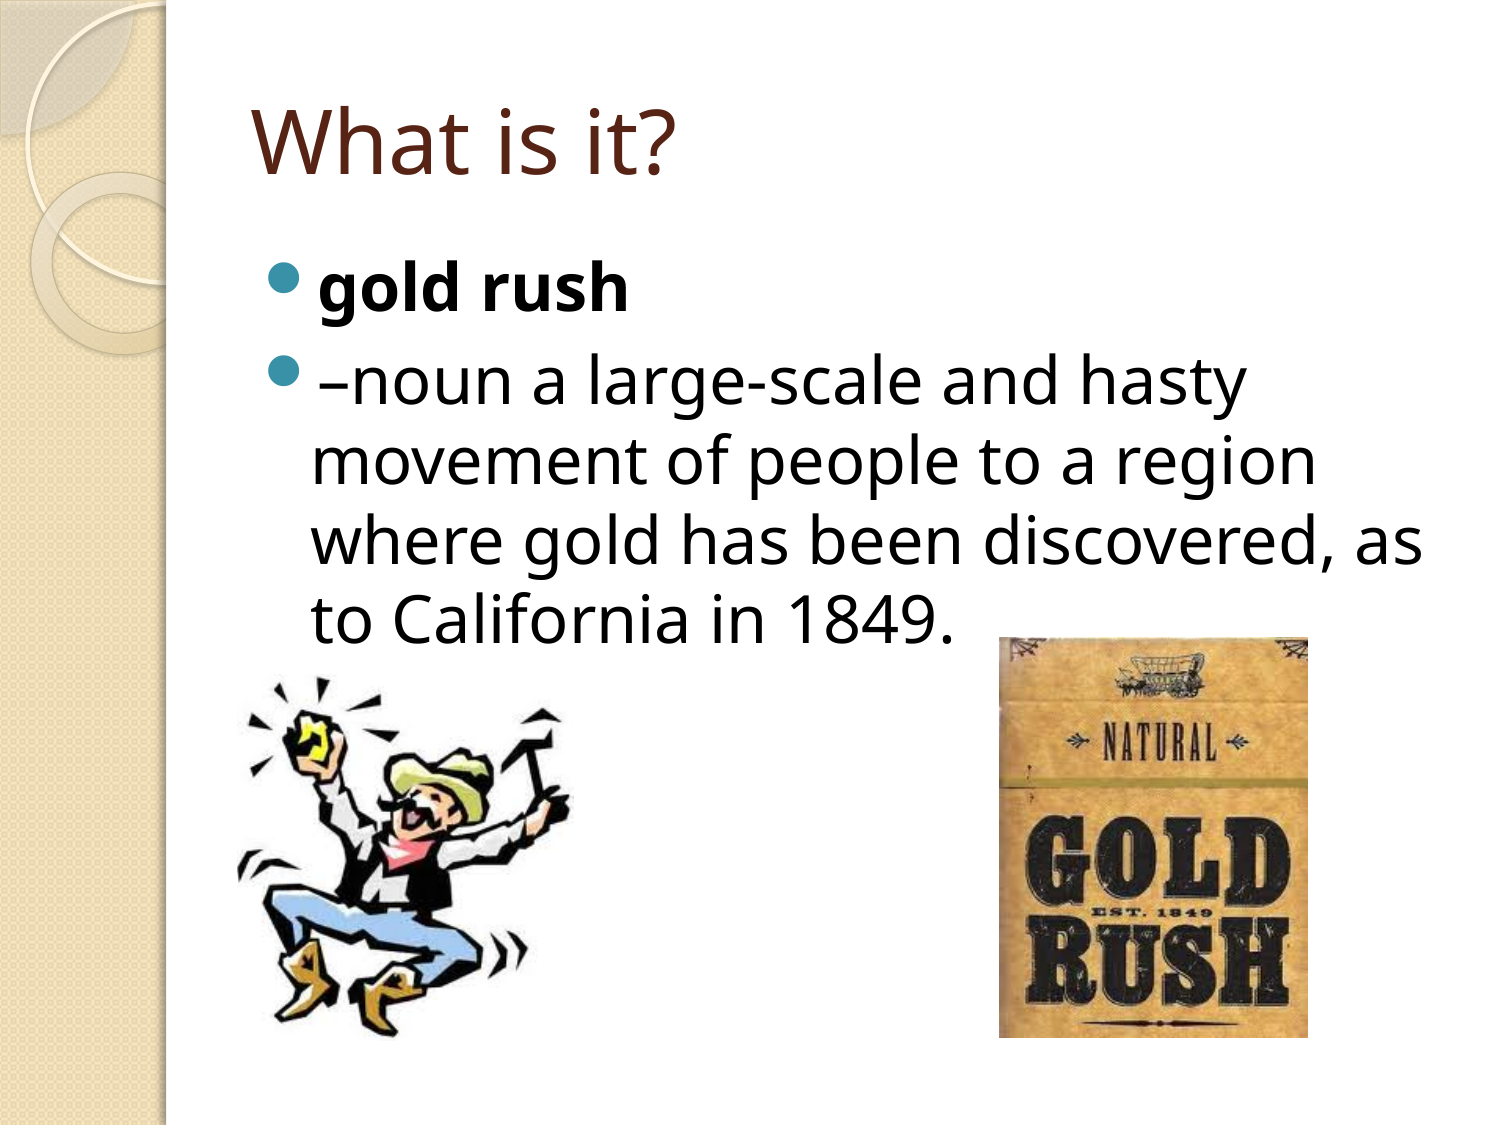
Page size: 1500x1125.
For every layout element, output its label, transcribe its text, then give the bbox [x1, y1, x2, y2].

picture [237, 674, 574, 1041]
title What is it? [349, 45, 1466, 233]
text_box [12, 7, 349, 374]
picture [999, 637, 1308, 1038]
list gold rush –noun a large-scale and hasty movement of people to a region where gold has been discovered, as to California in 1849. [235, 237, 1466, 1026]
